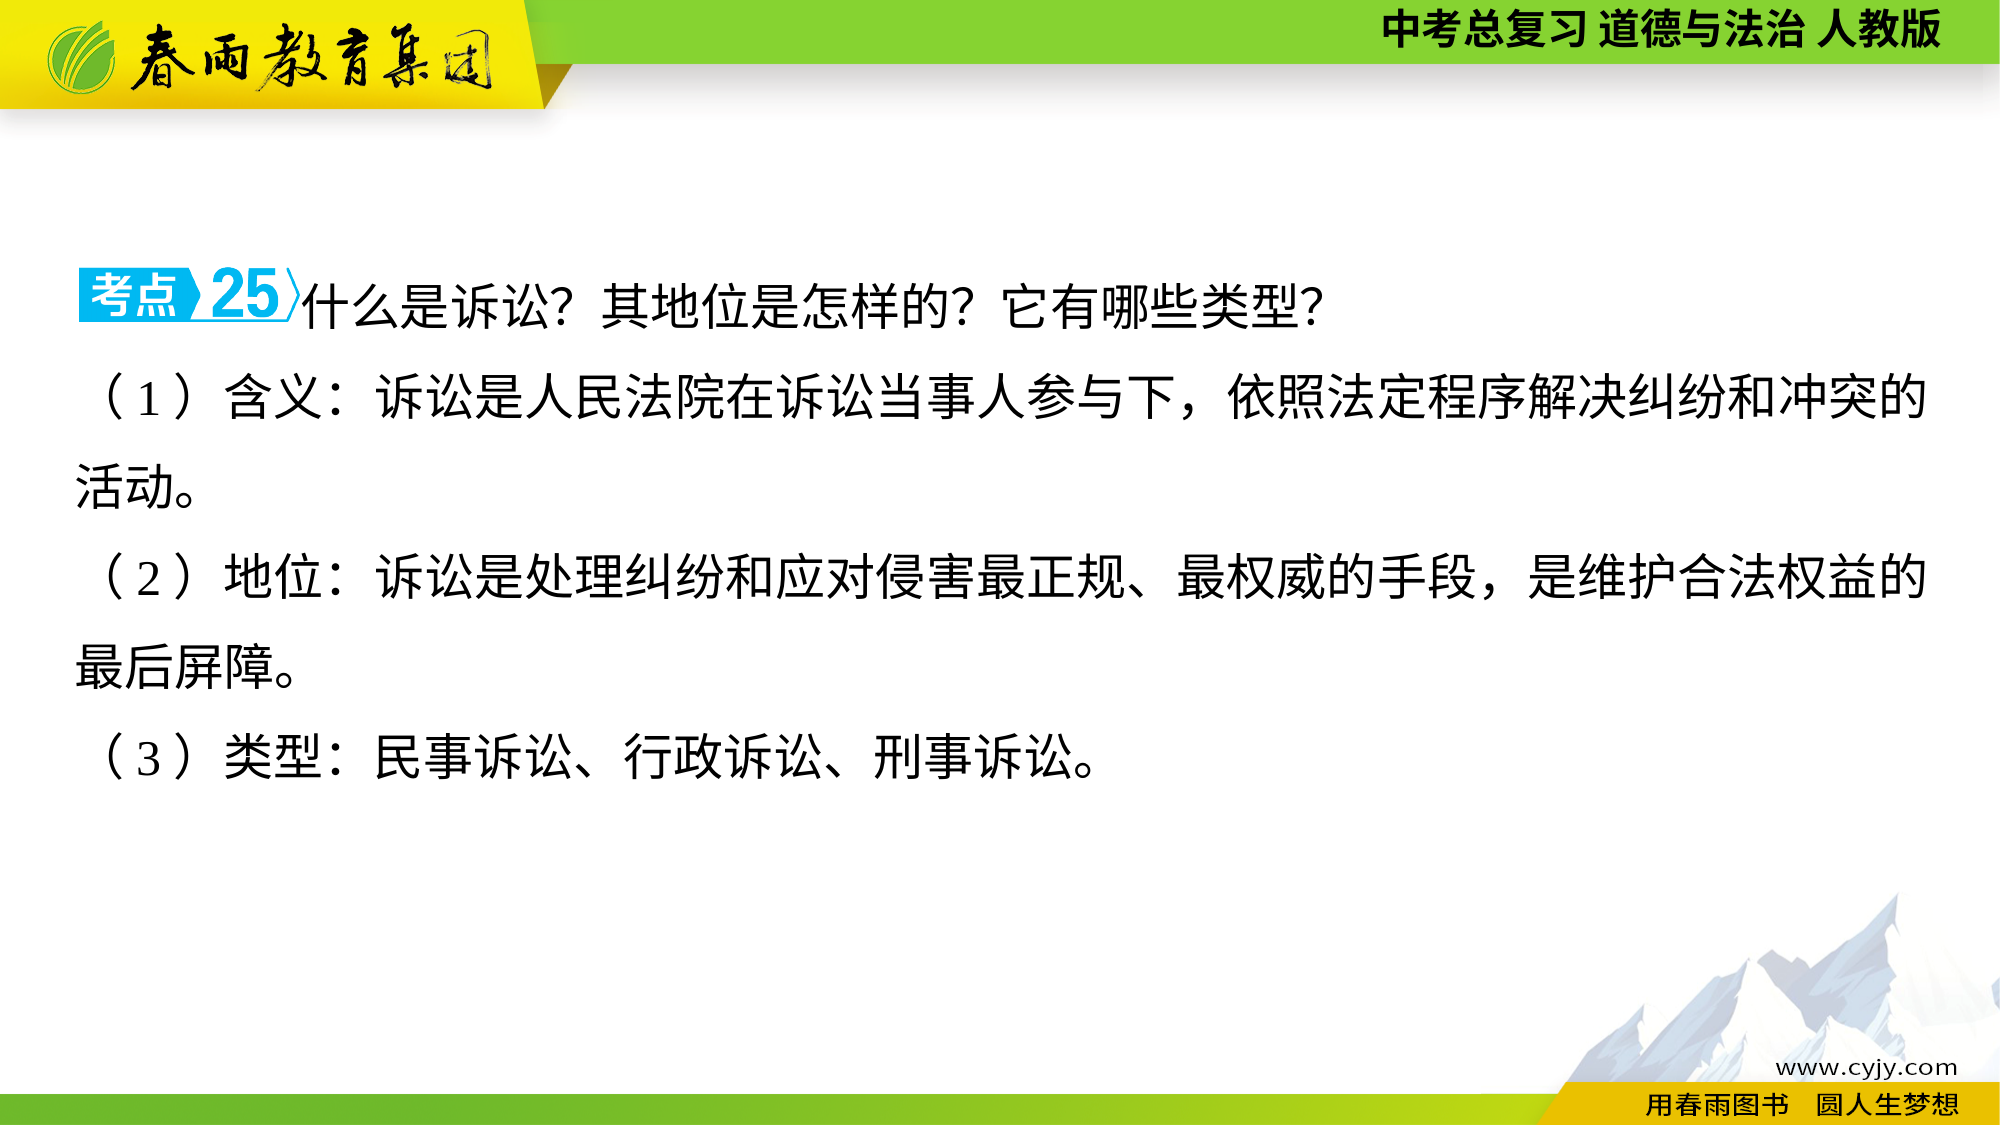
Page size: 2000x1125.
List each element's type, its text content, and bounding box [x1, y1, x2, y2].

picture [0, 0, 2000, 1125]
list 什么是诉讼？其地位是怎样的？它有哪些类型？ （1）含义：诉讼是人民法院在诉讼当事人参与下，依照法定程序解决纠纷和冲突的活动。 （2）地位：诉讼是处理纠纷和应对侵害最正规、最权威的手段，是维护合法权益的最后屏障。 （3）类型：民事诉讼、行政诉讼、刑事诉讼。 [59, 237, 1944, 787]
